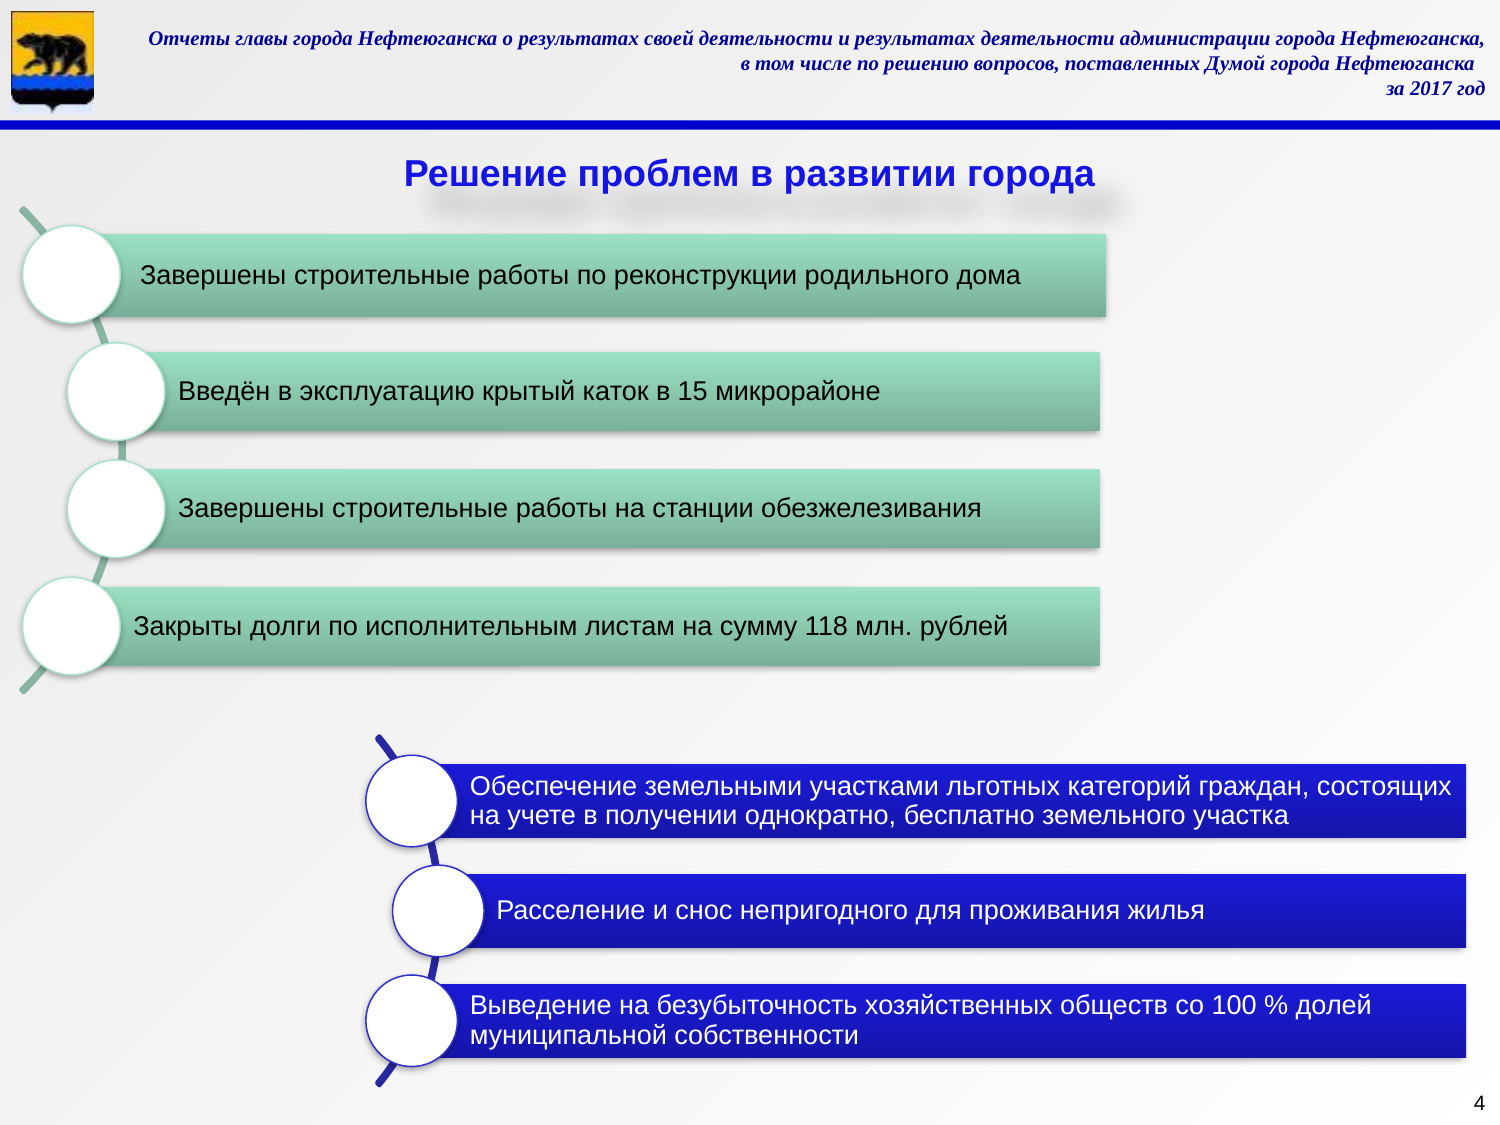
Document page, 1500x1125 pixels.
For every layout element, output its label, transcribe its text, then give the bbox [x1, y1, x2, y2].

picture [11, 11, 94, 115]
text_box Отчеты главы города Нефтеюганска о результатах своей деятельности и результатах деятельности администрации города Нефтеюганска, в том числе по решению вопросов, поставленных Думой города Нефтеюганска за 2017 год [128, 17, 1500, 108]
text_box Решение проблем в развитии города [0, 143, 1500, 206]
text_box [13, 196, 1107, 705]
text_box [359, 727, 1471, 1095]
slide_number 4 [1150, 1082, 1500, 1125]
